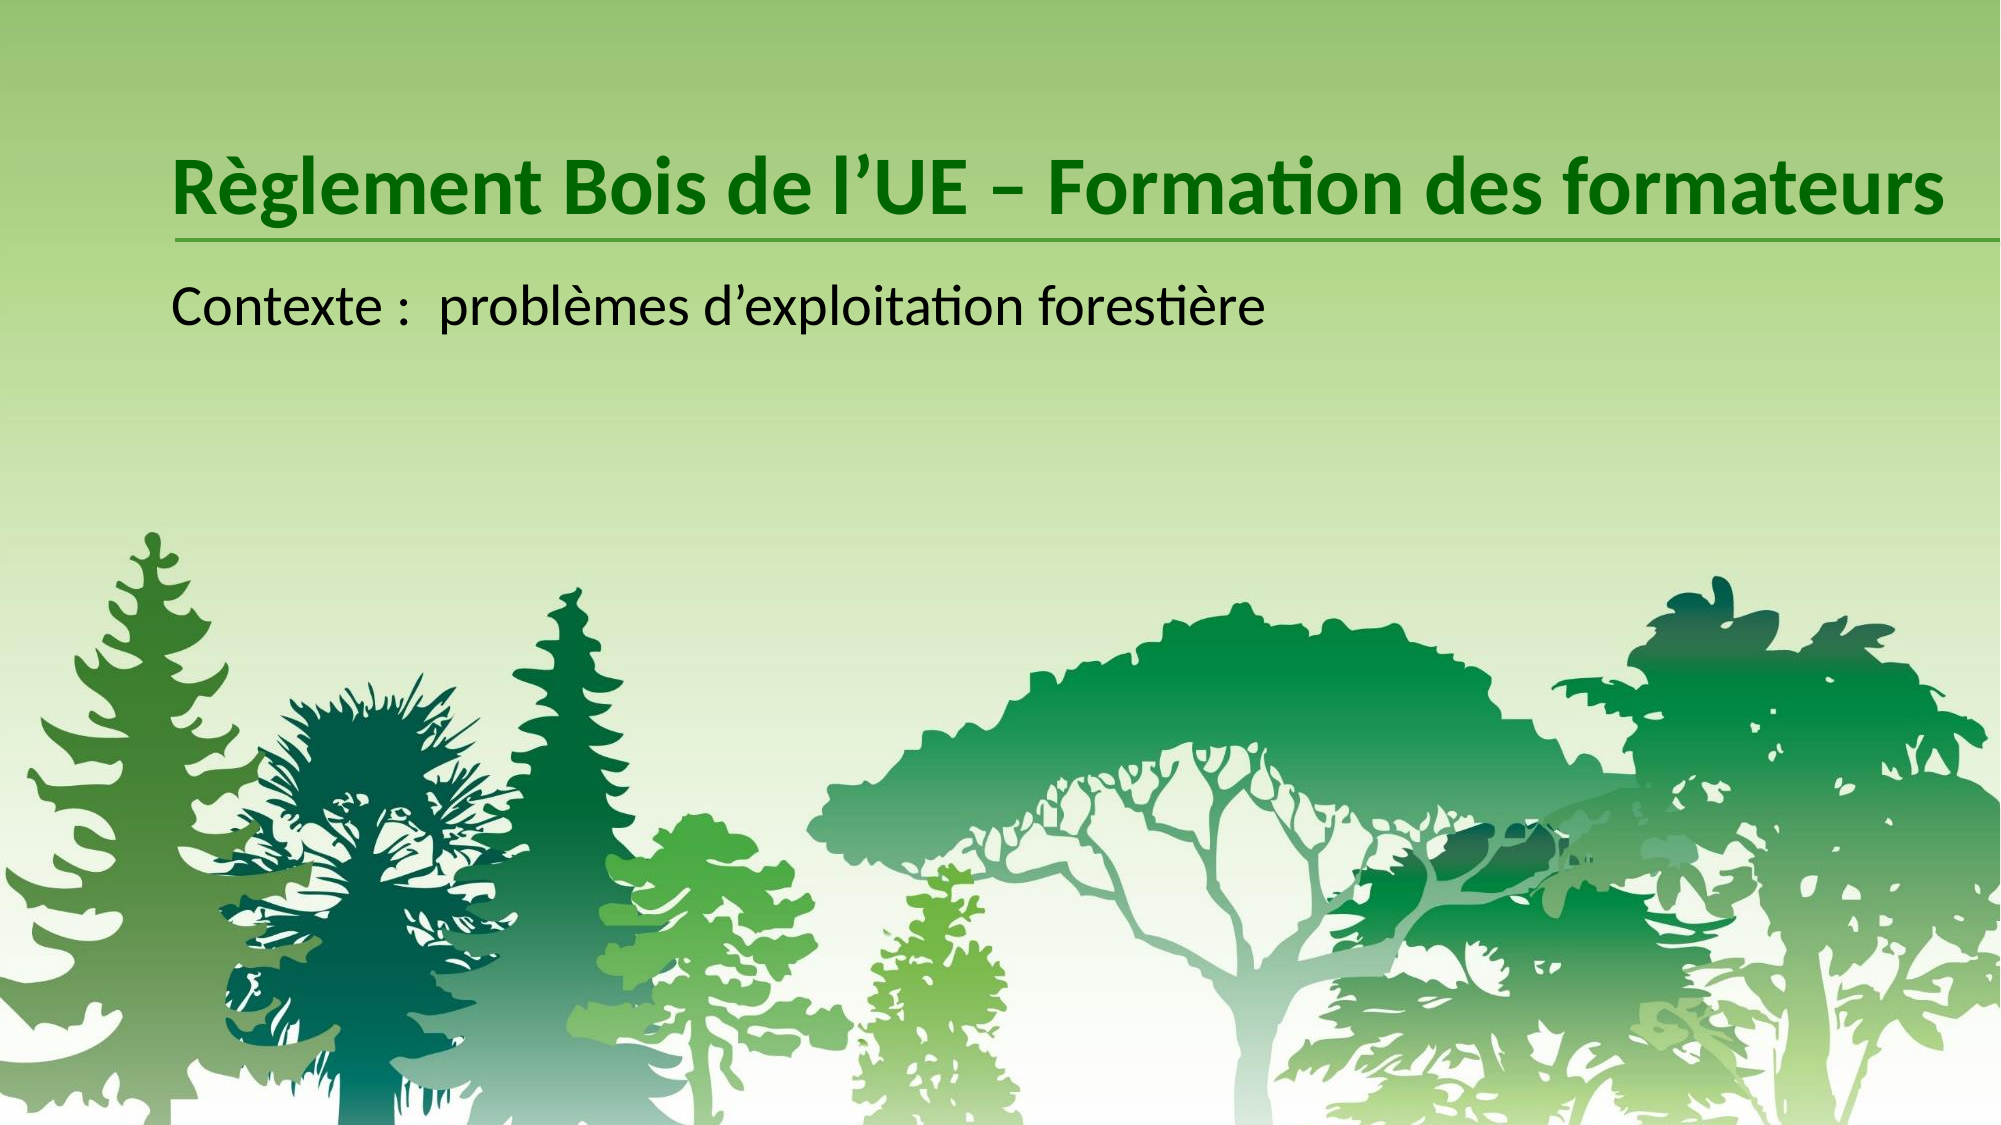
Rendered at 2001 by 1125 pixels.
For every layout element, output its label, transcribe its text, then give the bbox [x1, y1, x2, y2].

subtitle Contexte : problèmes d’exploitation forestière [156, 267, 1657, 540]
slide_number 2 [1493, 1065, 1944, 1125]
picture [0, 0, 2001, 1125]
title Règlement Bois de l’UE – Formation des formateurs [156, 95, 2000, 241]
